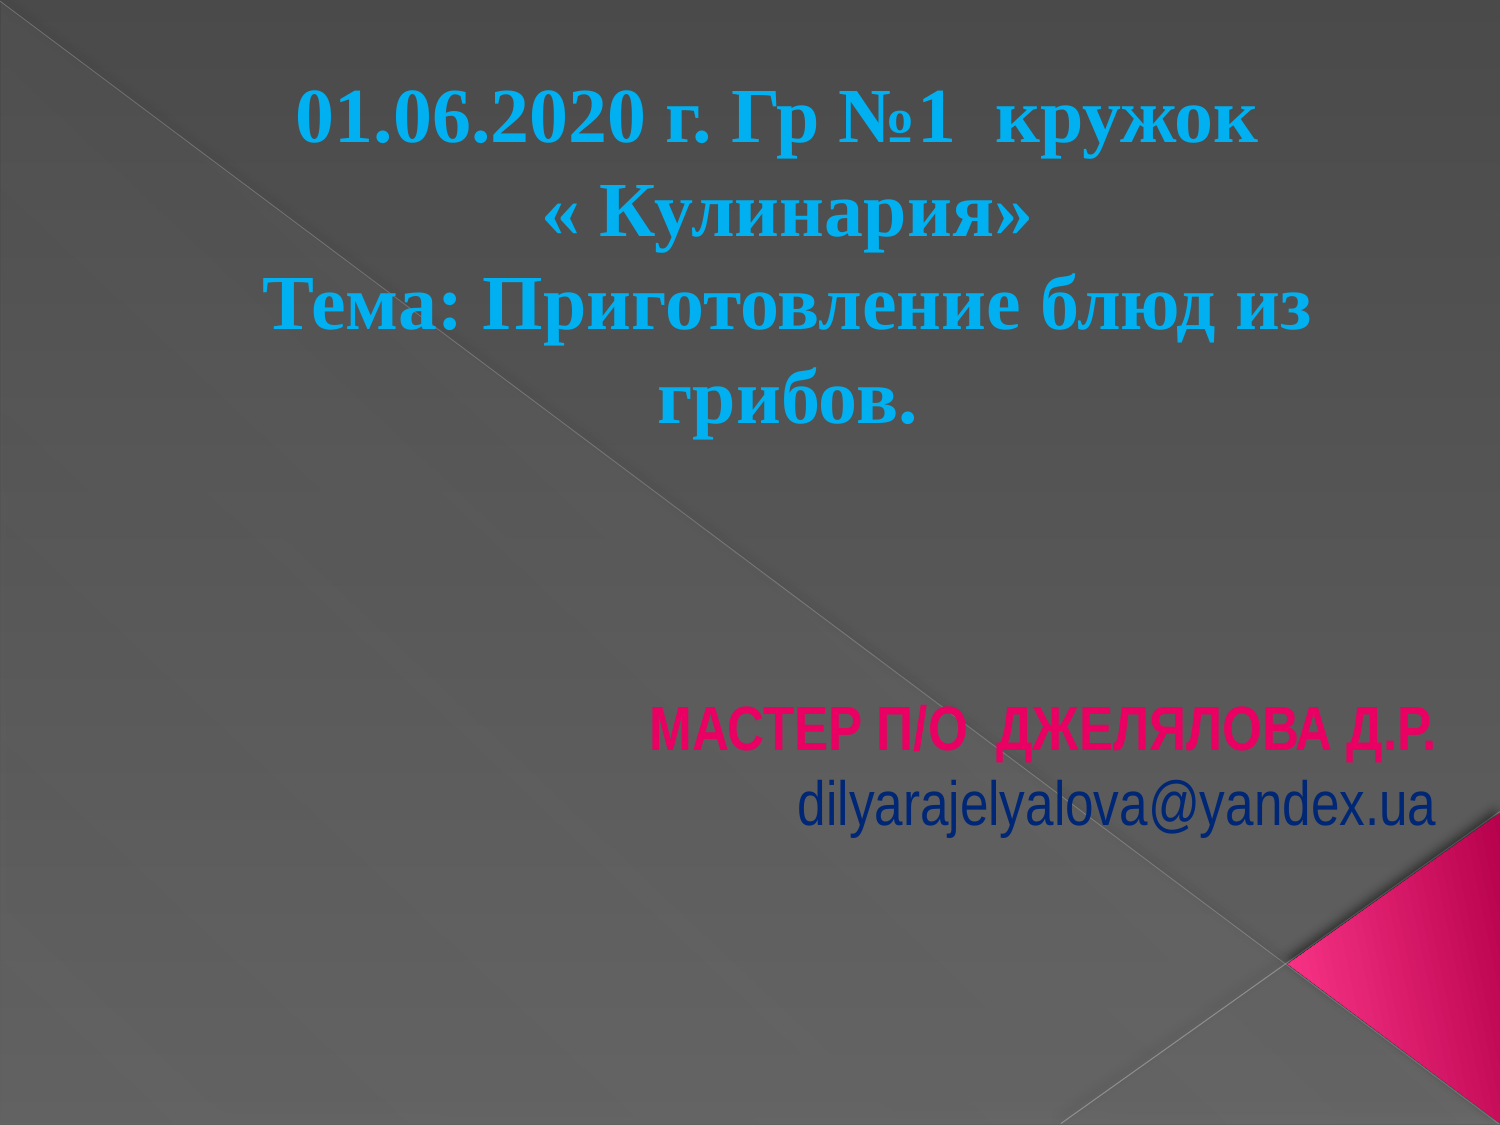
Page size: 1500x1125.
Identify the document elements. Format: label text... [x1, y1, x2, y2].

subtitle МАСТЕР П/О ДЖЕЛЯЛОВА Д.Р. dilyarajelyalova@yandex.ua [135, 680, 1459, 969]
title 01.06.2020 г. Гр №1 кружок « Кулинария» Тема: Приготовление блюд из грибов. [88, 54, 1412, 634]
